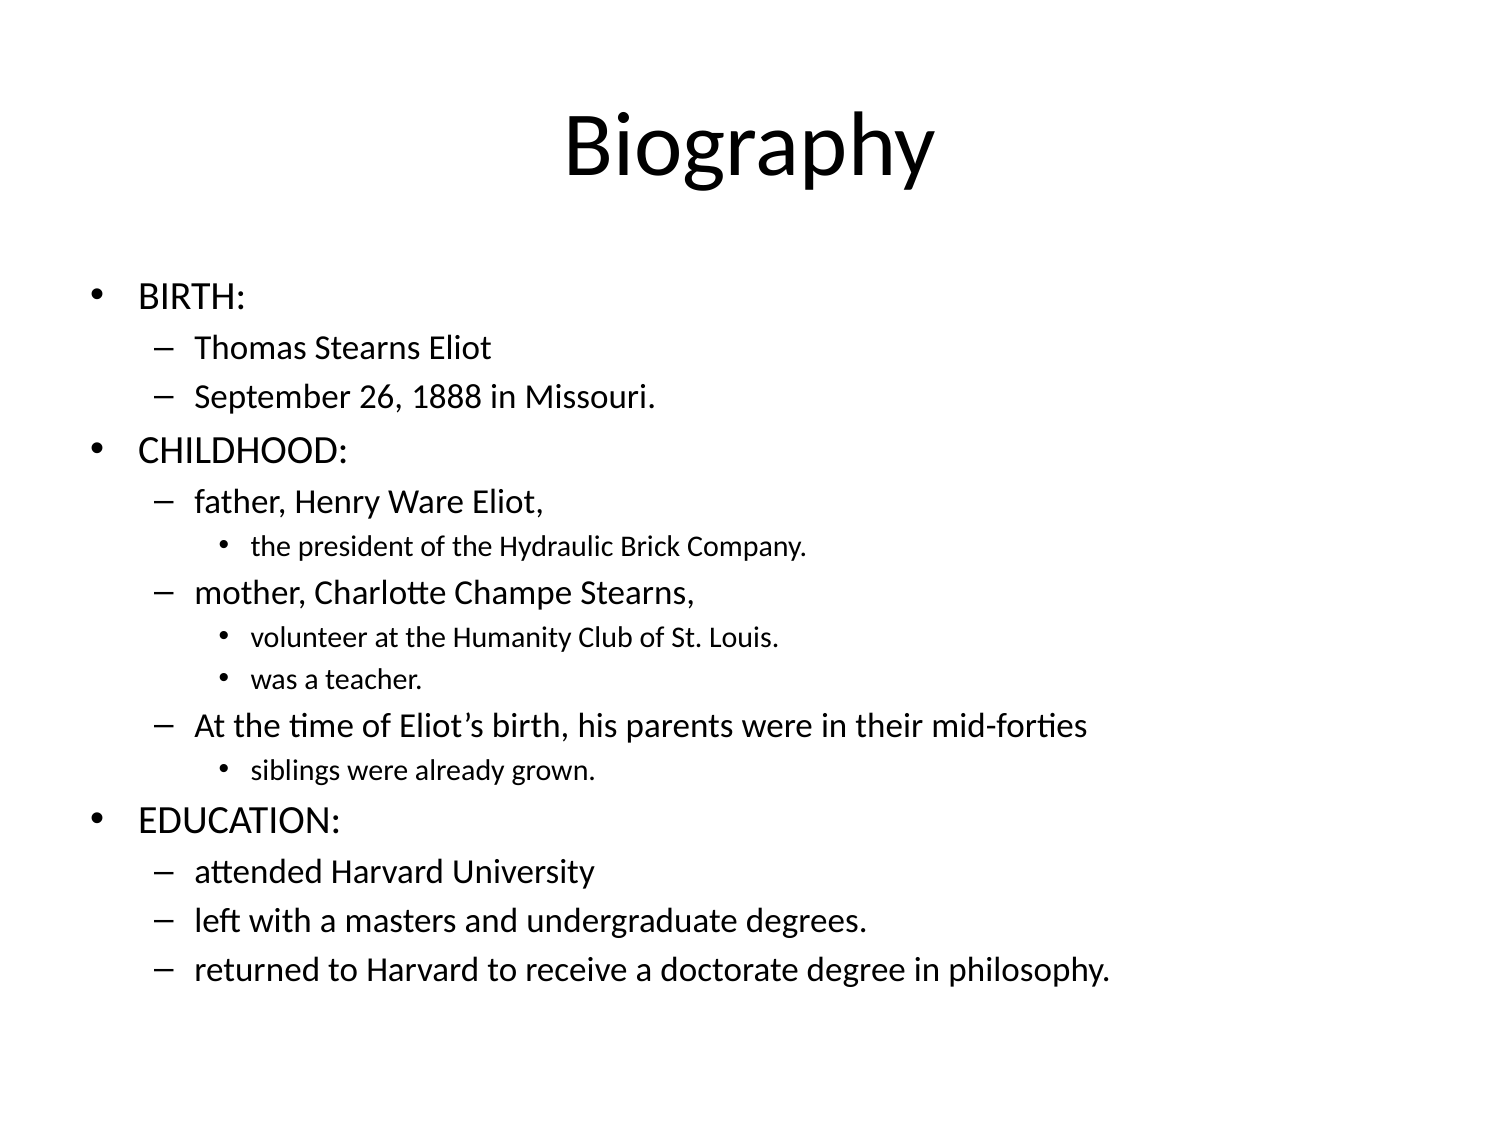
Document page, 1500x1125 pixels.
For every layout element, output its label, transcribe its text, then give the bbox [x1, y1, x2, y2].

list BIRTH: Thomas Stearns Eliot September 26, 1888 in Missouri. CHILDHOOD: father, Henry Ware Eliot, the president of the Hydraulic Brick Company. mother, Charlotte Champe Stearns, volunteer at the Humanity Club of St. Louis. was a teacher. At the time of Eliot’s birth, his parents were in their mid-forties siblings were already grown. EDUCATION: attended Harvard University left with a masters and undergraduate degrees. returned to Harvard to receive a doctorate degree in philosophy. [75, 262, 1425, 1005]
title Biography [75, 45, 1425, 233]
